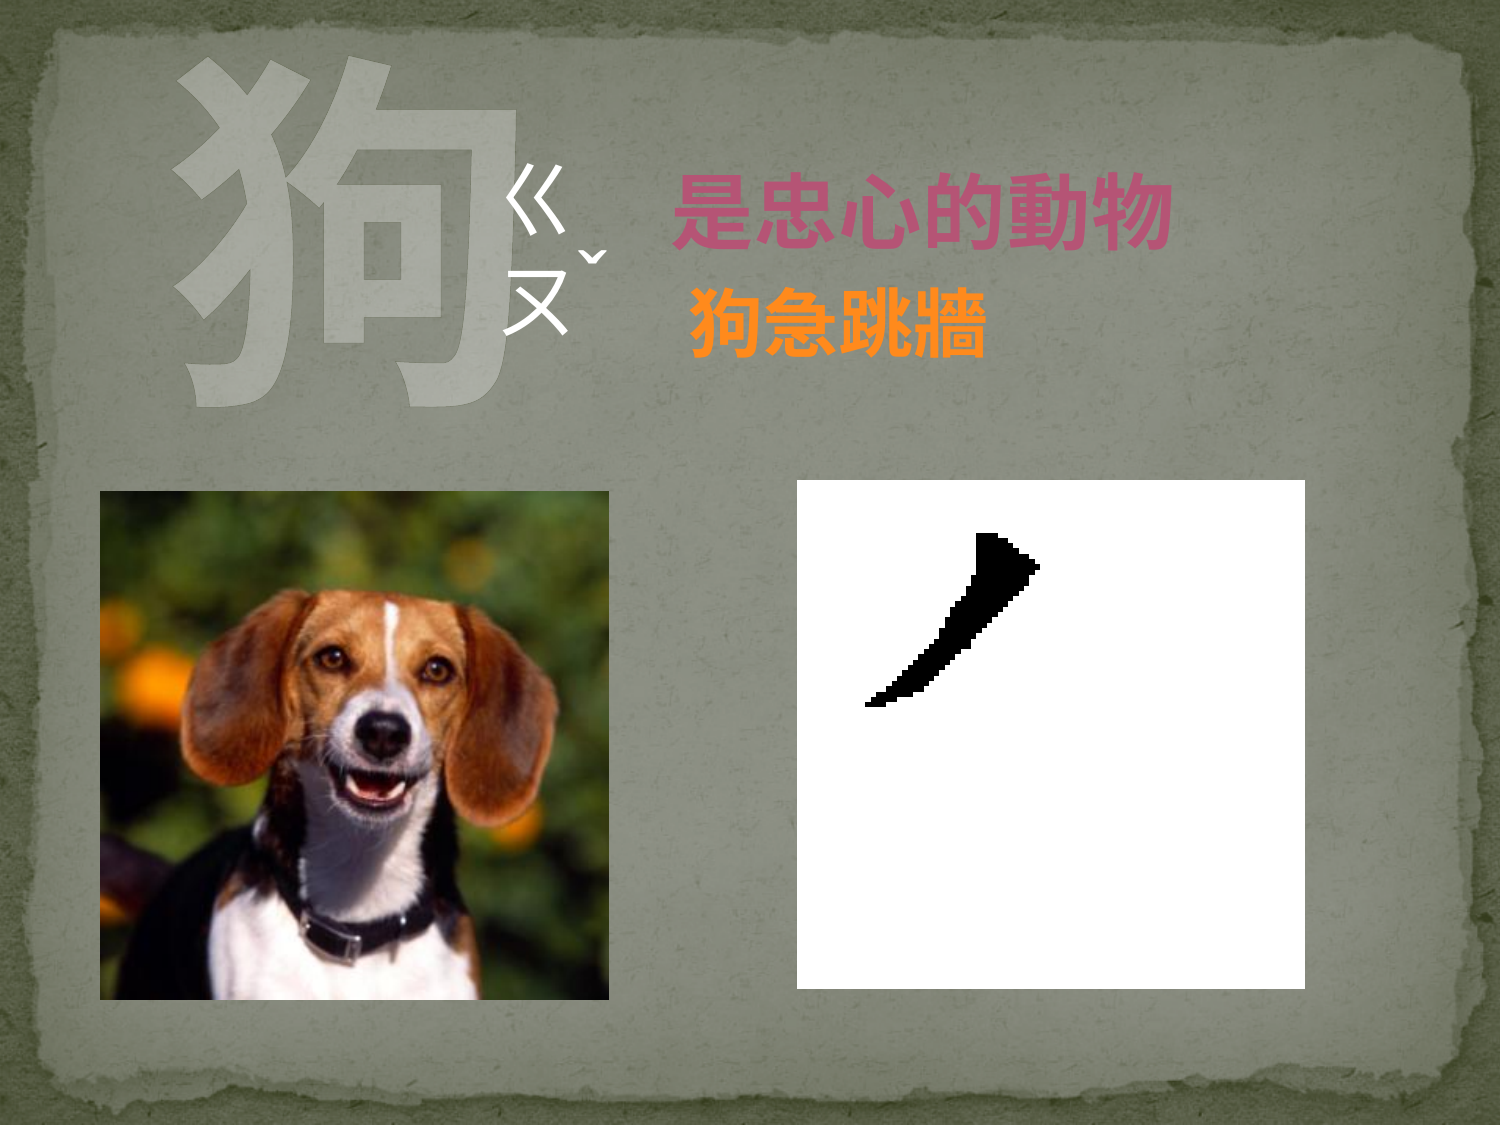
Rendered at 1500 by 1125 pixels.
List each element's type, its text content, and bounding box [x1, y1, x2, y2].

text_box ˇ [560, 223, 625, 339]
text_box 是忠心的動物 [655, 152, 1219, 268]
picture [797, 480, 1306, 989]
picture [100, 491, 609, 1000]
title 狗 [148, 0, 610, 457]
text_box 狗急跳牆 [674, 268, 1004, 374]
text_box ㄍㄡ [480, 140, 551, 356]
